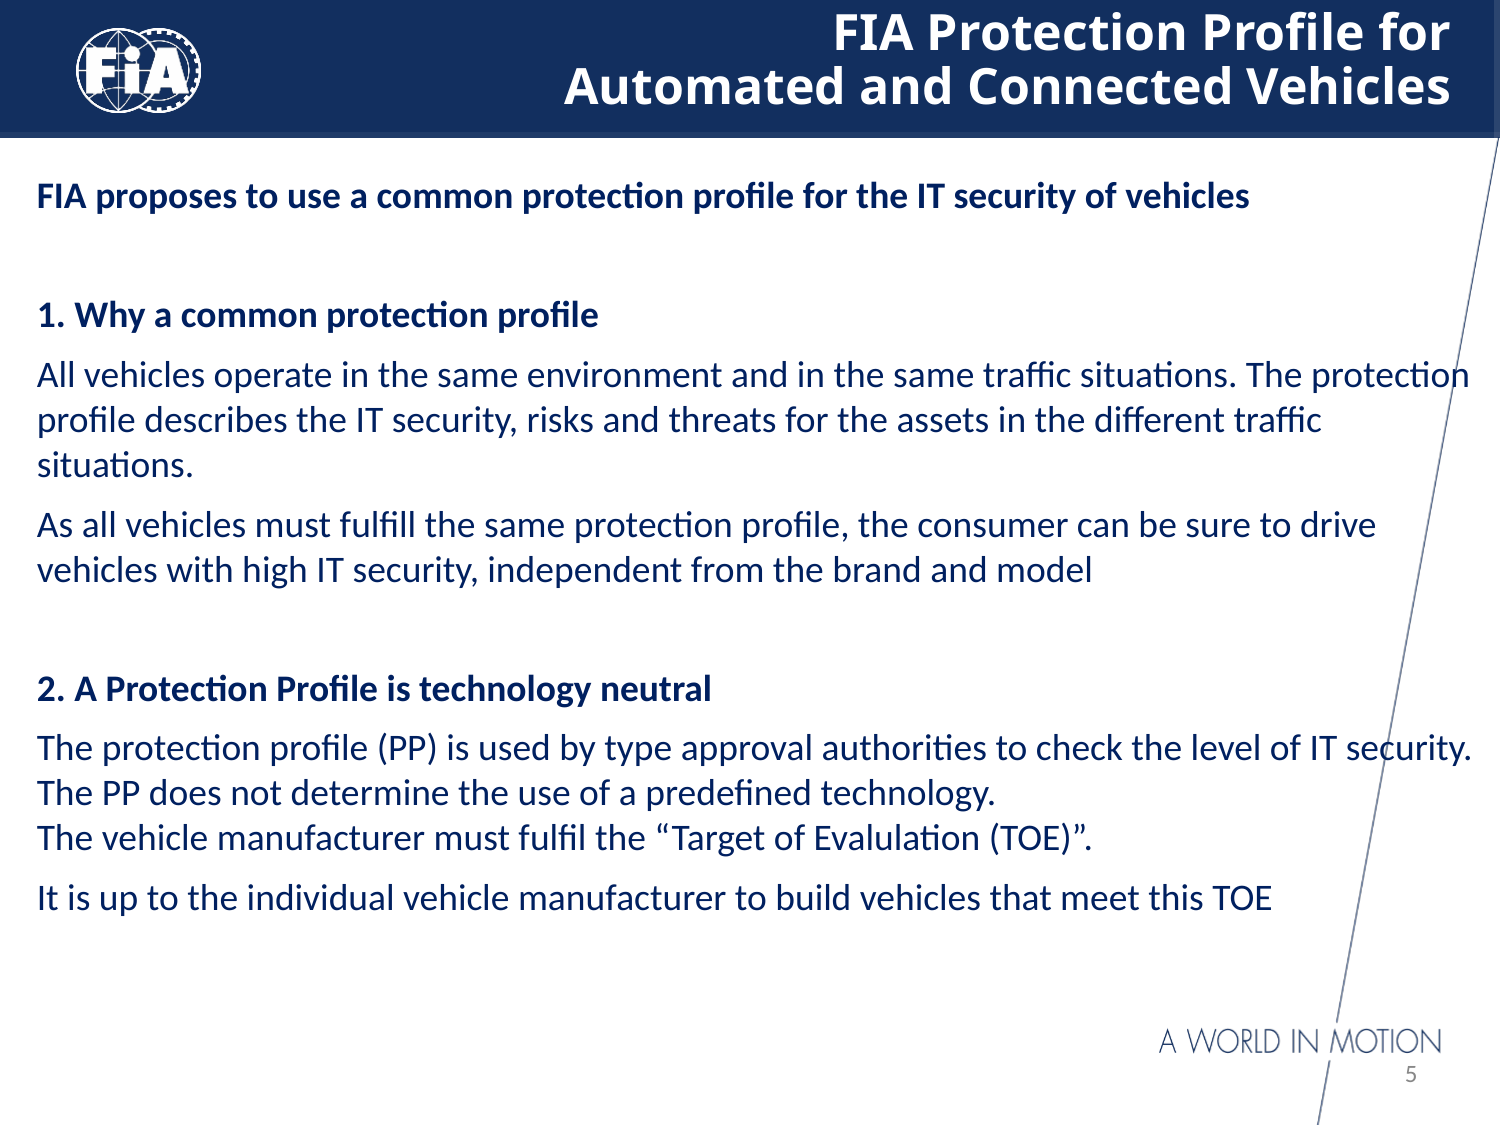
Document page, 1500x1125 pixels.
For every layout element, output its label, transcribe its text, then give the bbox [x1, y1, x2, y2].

list FIA proposes to use a common protection profile for the IT security of vehicles 1. Why a common protection profile All vehicles operate in the same environment and in the same traffic situations. The protection profile describes the IT security, risks and threats for the assets in the different traffic situations. As all vehicles must fulfill the same protection profile, the consumer can be sure to drive vehicles with high IT security, independent from the brand and model 2. A Protection Profile is technology neutral The protection profile (PP) is used by type approval authorities to check the level of IT security. The PP does not determine the use of a predefined technology. The vehicle manufacturer must fulfil the “Target of Evalulation (TOE)”. It is up to the individual vehicle manufacturer to build vehicles that meet this TOE [28, 163, 1483, 997]
slide_number 5 [1361, 1050, 1426, 1096]
picture [0, 0, 1500, 1125]
title FIA Protection Profile for Automated and Connected Vehicles [544, 6, 1452, 83]
